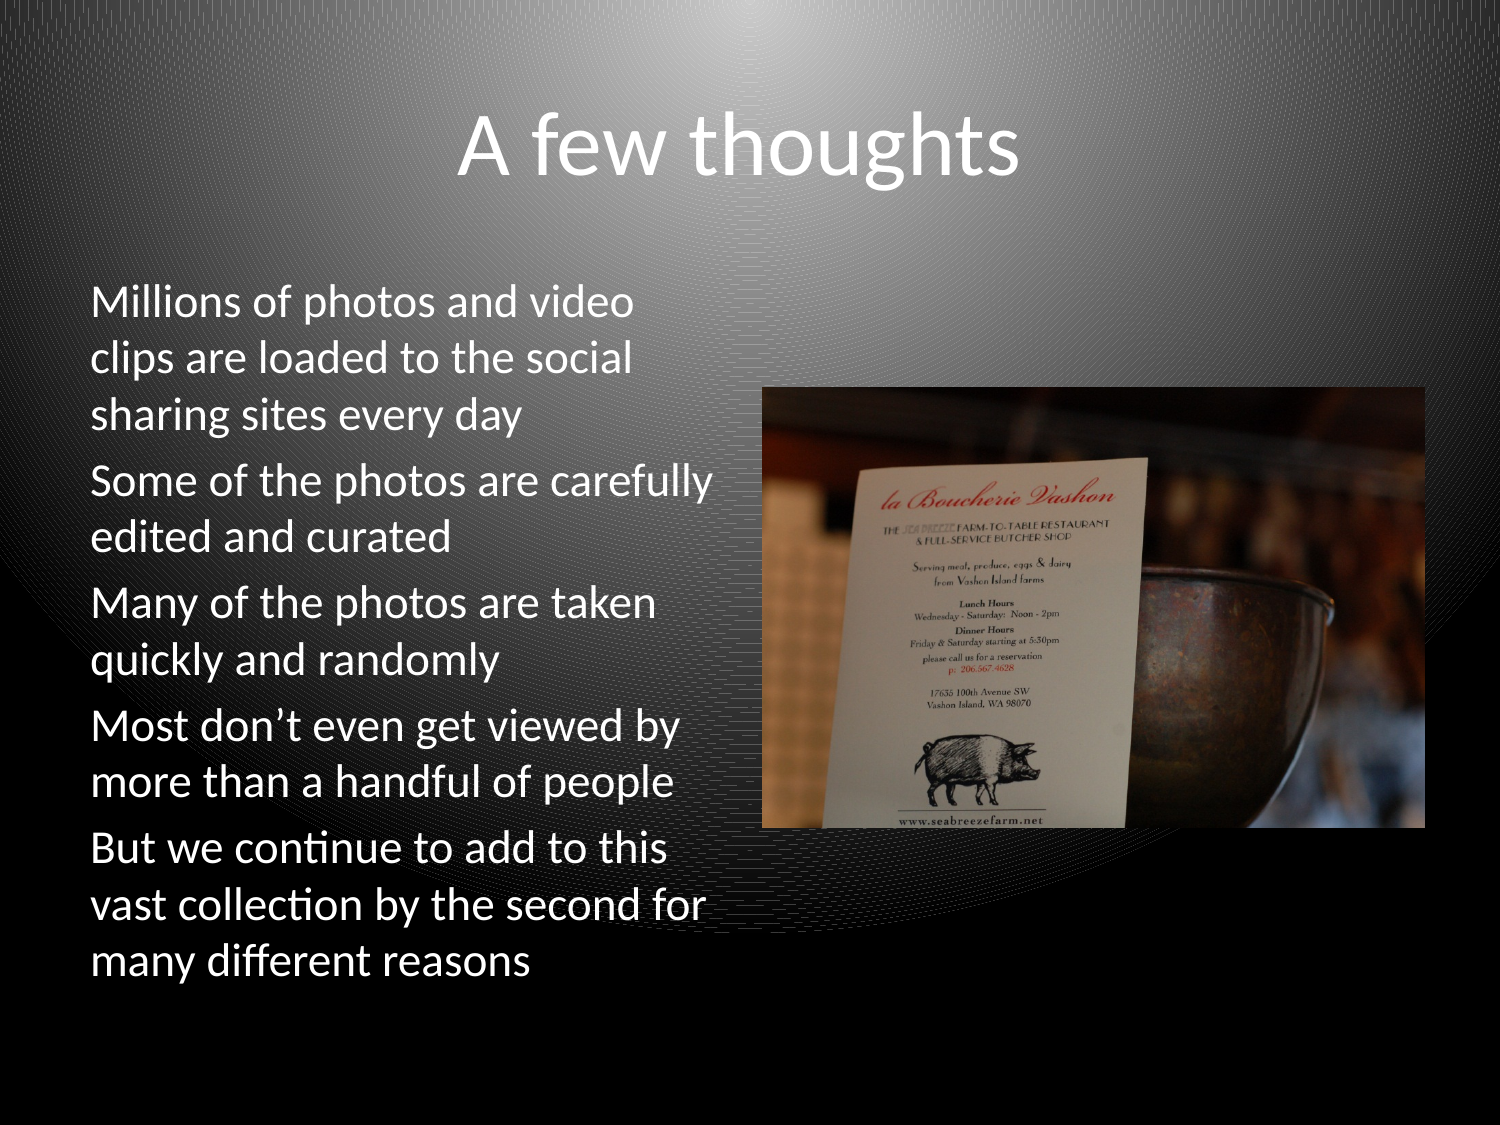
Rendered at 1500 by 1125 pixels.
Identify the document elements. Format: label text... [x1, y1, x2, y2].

title A few thoughts [75, 45, 1425, 233]
list Millions of photos and video clips are loaded to the social sharing sites every day Some of the photos are carefully edited and curated Many of the photos are taken quickly and randomly Most don’t even get viewed by more than a handful of people But we continue to add to this vast collection by the second for many different reasons [75, 262, 738, 1005]
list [762, 387, 1426, 829]
